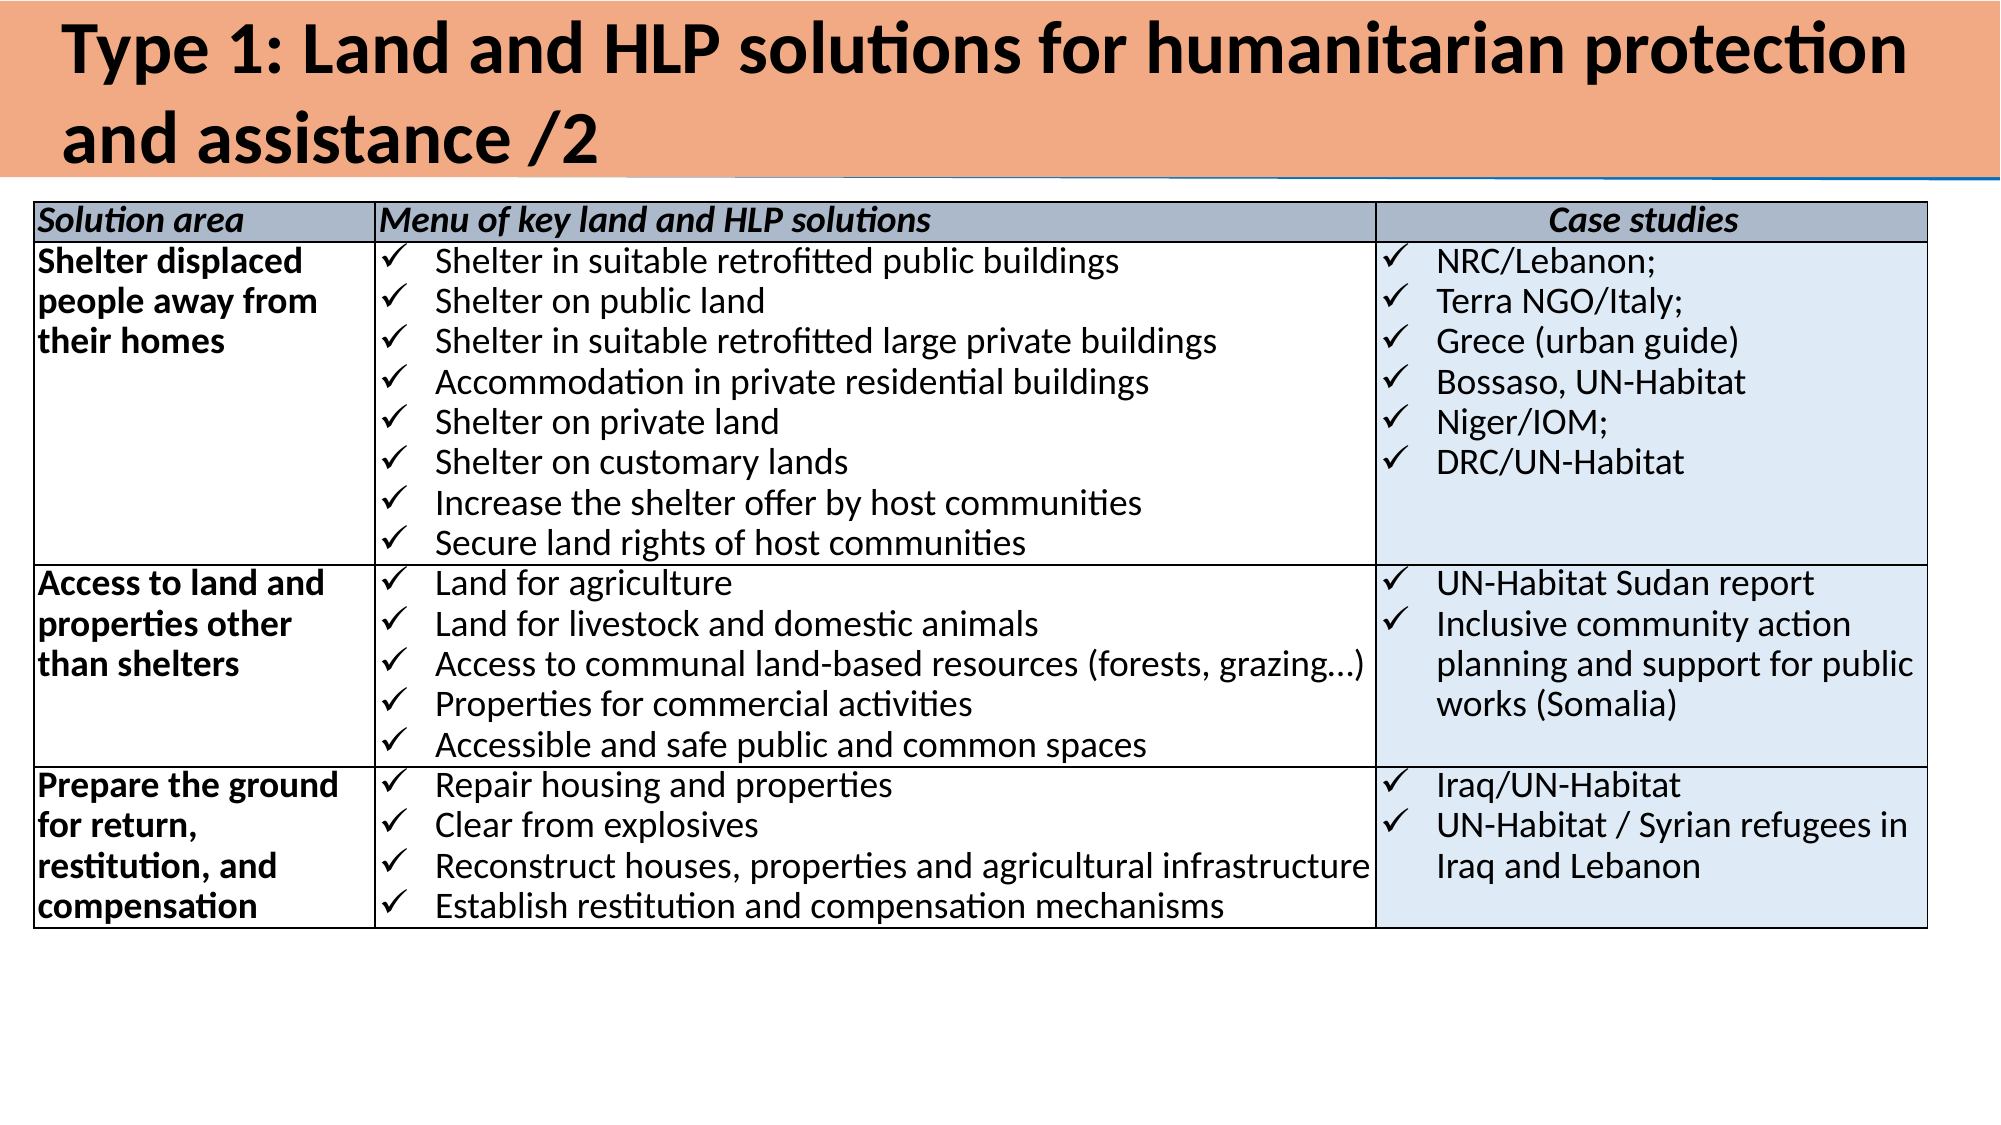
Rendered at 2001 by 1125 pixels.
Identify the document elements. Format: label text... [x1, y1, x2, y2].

table_cell Prepare the ground for return, restitution, and compensation [35, 768, 374, 927]
table_header Case studies [1377, 203, 1927, 241]
title Type 1: Land and HLP solutions for humanitarian protection and assistance /2 [0, 0, 2000, 172]
table_cell NRC/Lebanon; Terra NGO/Italy; Grece (urban guide) Bossaso, UN-Habitat Niger/IOM; DRC/UN-Habitat [1377, 243, 1927, 564]
table_cell Shelter in suitable retrofitted public buildings Shelter on public land Shelter in suitable retrofitted large private buildings Accommodation in private residential buildings Shelter on private land Shelter on customary lands Increase the shelter offer by host communities Secure land rights of host communities [376, 243, 1375, 564]
table_cell Shelter displaced people away from their homes [35, 243, 374, 564]
table_header Menu of key land and HLP solutions [376, 203, 1375, 241]
table_cell Land for agriculture Land for livestock and domestic animals Access to communal land-based resources (forests, grazing…) Properties for commercial activities Accessible and safe public and common spaces [376, 566, 1375, 766]
text_box [1817, 39, 1849, 145]
table_cell UN-Habitat Sudan report Inclusive community action planning and support for public works (Somalia) [1377, 566, 1927, 766]
table_cell Repair housing and properties Clear from explosives Reconstruct houses, properties and agricultural infrastructure Establish restitution and compensation mechanisms [376, 768, 1375, 927]
table_header Solution area [35, 203, 374, 241]
table_cell Access to land and properties other than shelters [35, 566, 374, 766]
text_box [0, 172, 2000, 178]
table_cell Iraq/UN-Habitat UN-Habitat / Syrian refugees in Iraq and Lebanon [1377, 768, 1927, 927]
